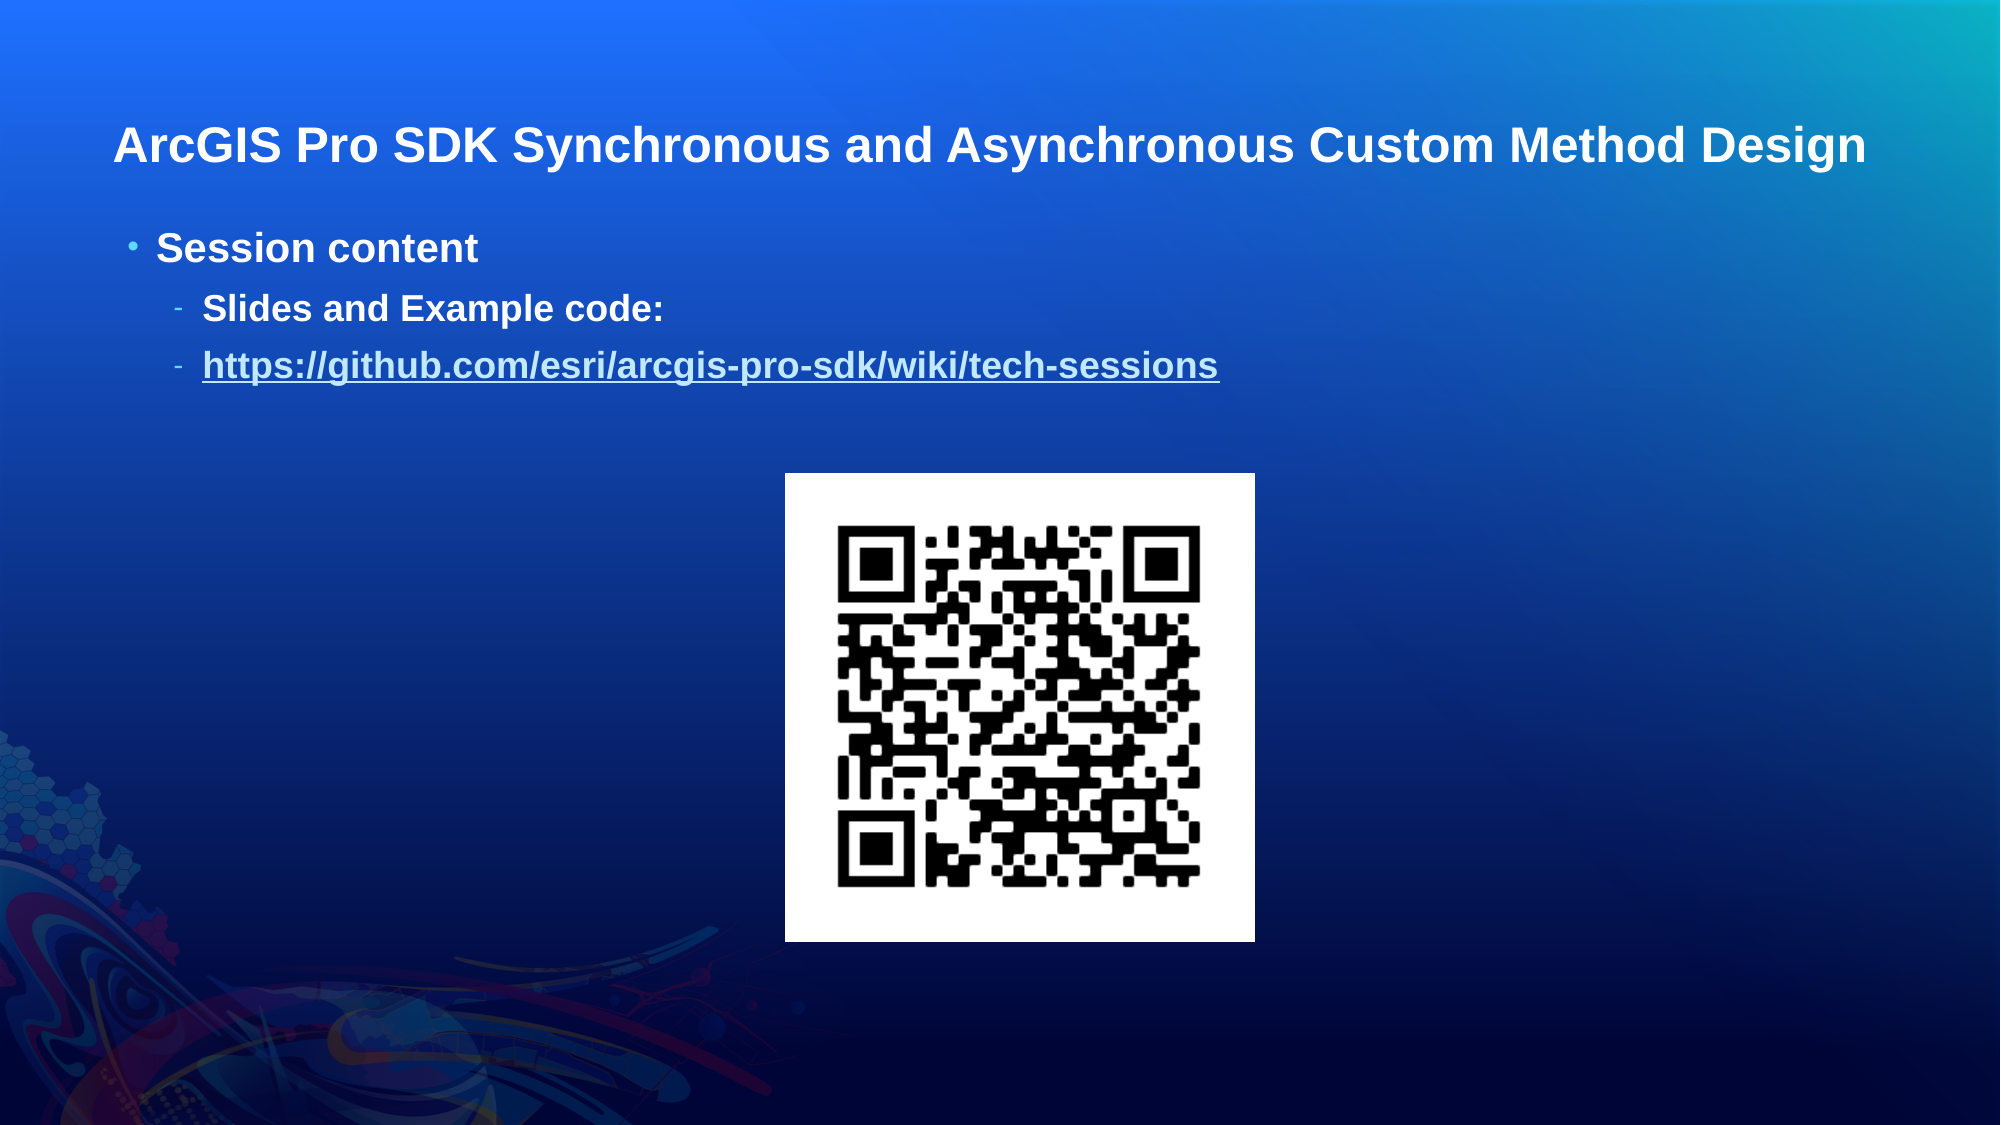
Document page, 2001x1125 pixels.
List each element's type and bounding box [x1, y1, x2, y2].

picture [785, 472, 1255, 943]
text_box [0, 0, 2000, 1125]
